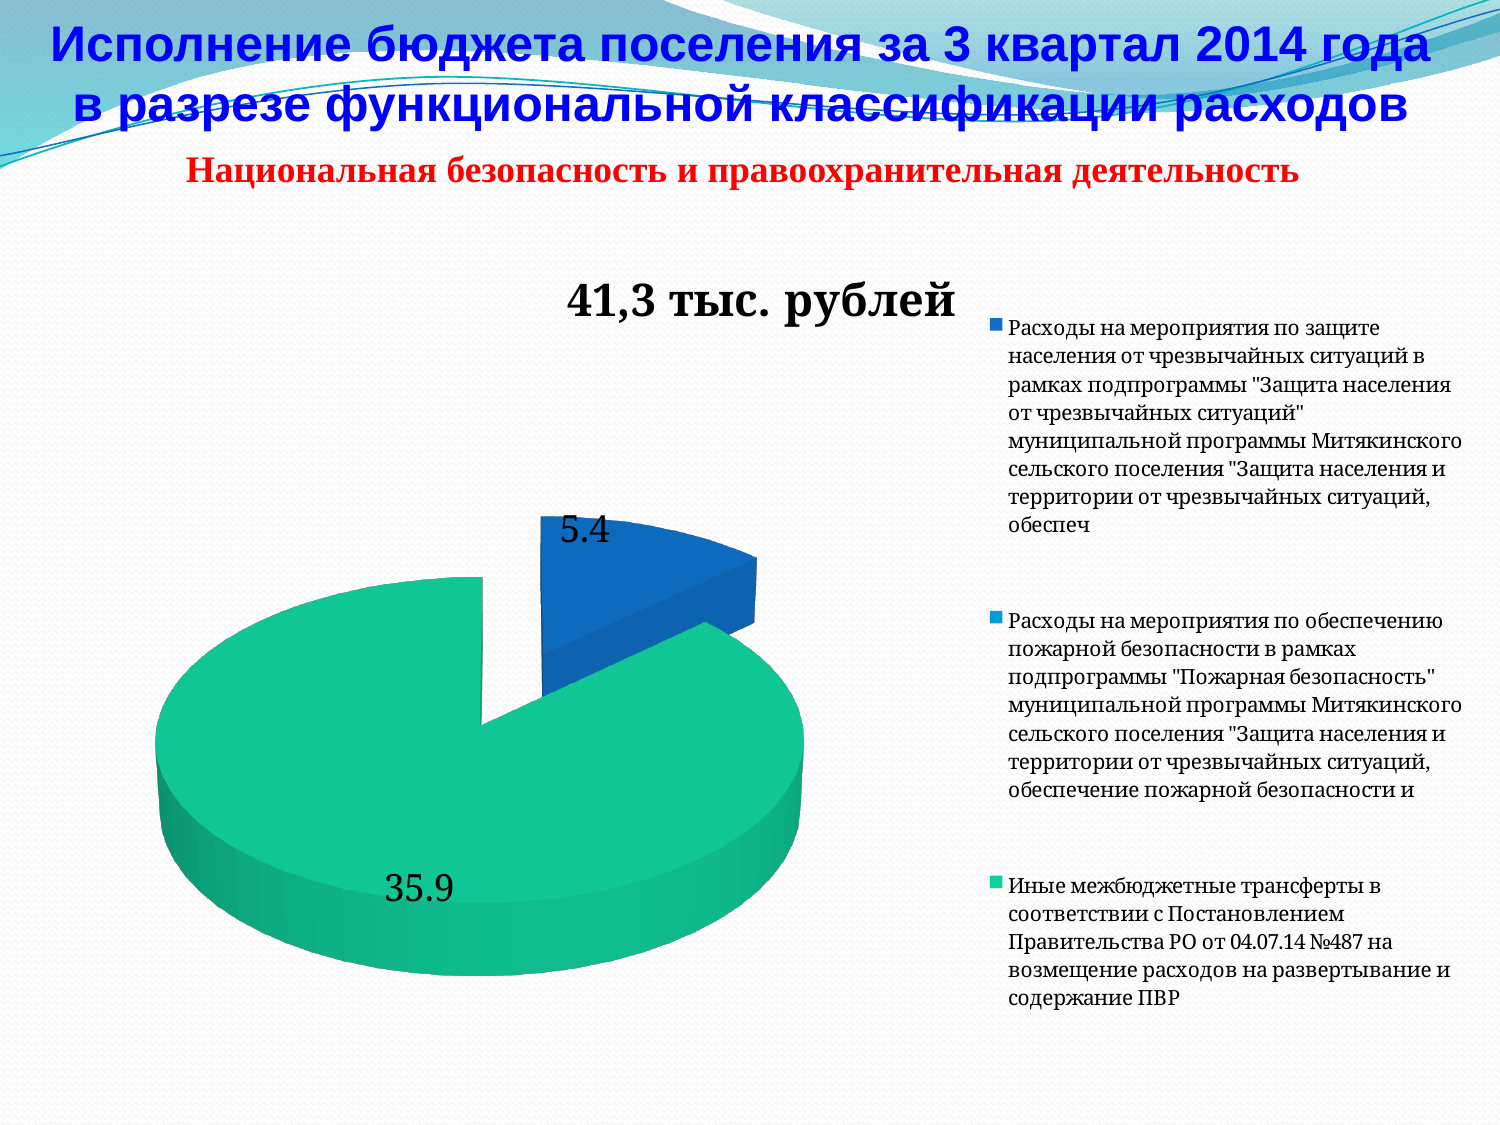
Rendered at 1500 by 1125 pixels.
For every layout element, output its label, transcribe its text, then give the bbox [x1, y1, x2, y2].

chart [40, 228, 1483, 1107]
text_box Исполнение бюджета поселения за 3 квартал 2014 года в разрезе функциональной классификации расходов [26, 4, 1456, 139]
text_box Национальная безопасность и правоохранительная деятельность [171, 137, 1320, 197]
